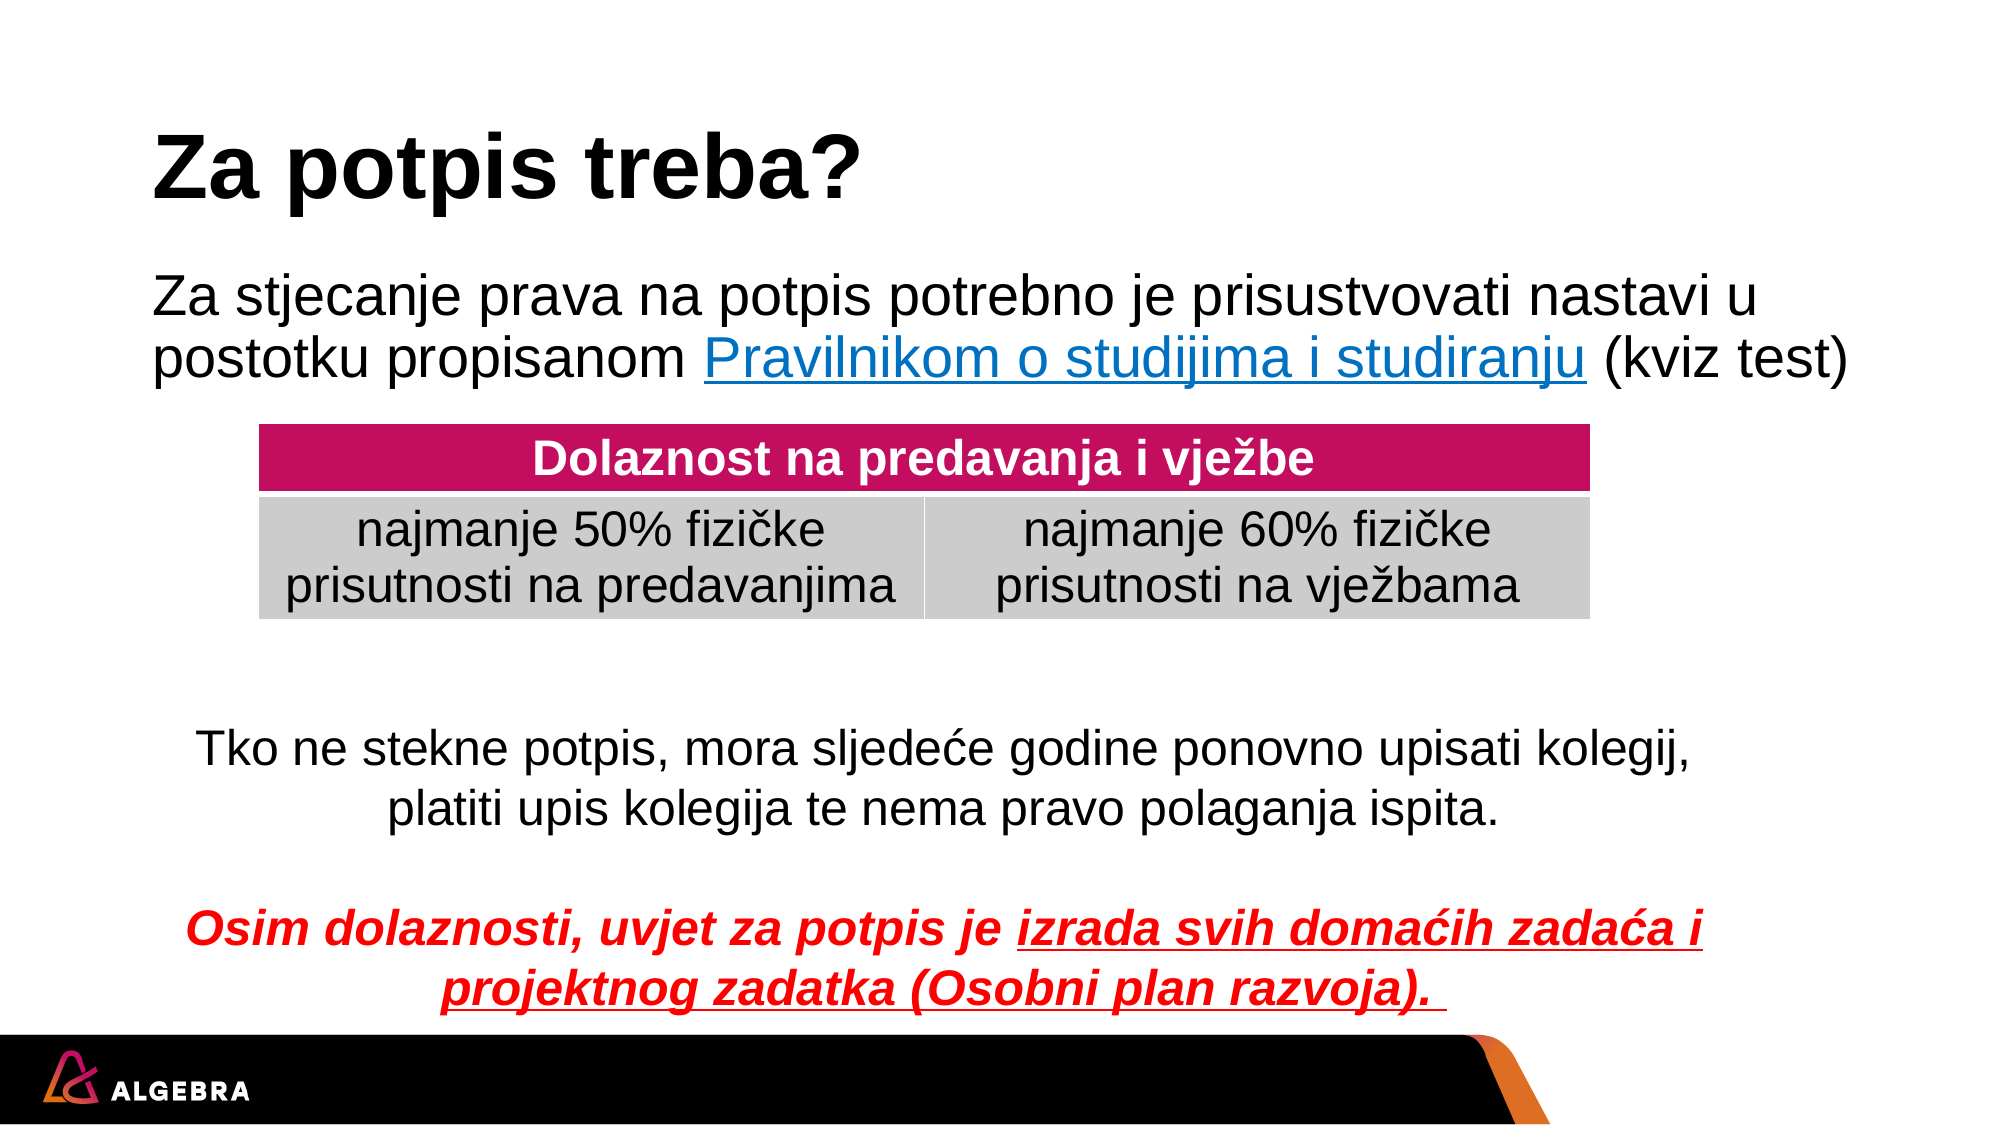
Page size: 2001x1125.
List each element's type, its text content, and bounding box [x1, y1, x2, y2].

text_box Tko ne stekne potpis, mora sljedeće godine ponovno upisati kolegij, platiti upis kolegija te nema pravo polaganja ispita. Osim dolaznosti, uvjet za potpis je izrada svih domaćih zadaća i projektnog zadatka (Osobni plan razvoja). [137, 708, 1751, 1024]
title Za potpis treba? [137, 59, 1863, 258]
table_cell najmanje 50% fizičke prisutnosti na predavanjima [259, 497, 924, 619]
picture [0, 1034, 1733, 1125]
table_header Dolaznost na predavanja i vježbe [259, 424, 1590, 491]
list Za stjecanje prava na potpis potrebno je prisustvovati nastavi u postotku propisanom Pravilnikom o studijima i studiranju (kviz test) [137, 258, 1890, 399]
table_cell najmanje 60% fizičke prisutnosti na vježbama [925, 497, 1590, 619]
